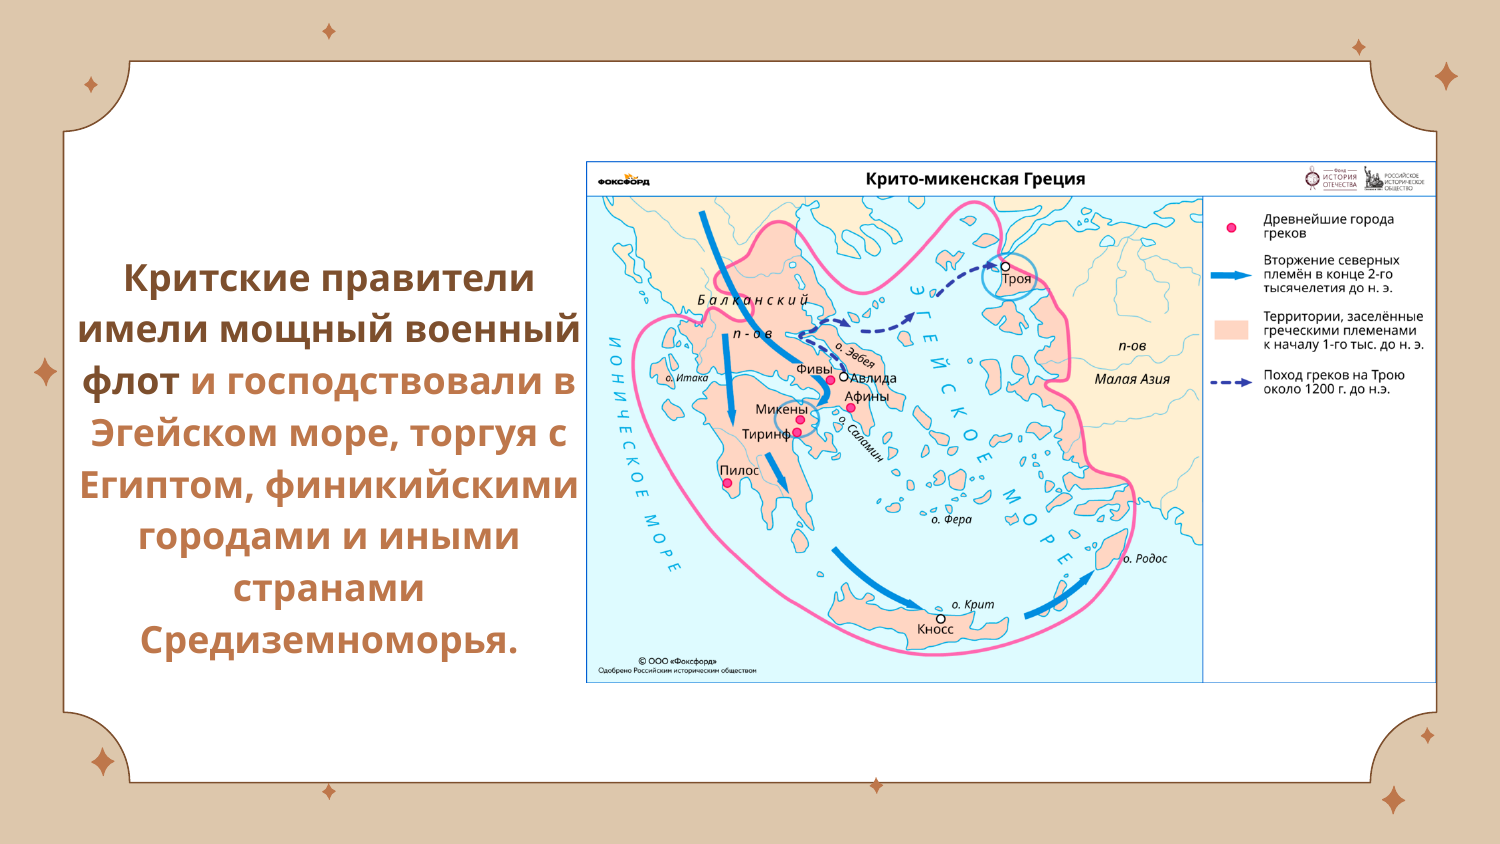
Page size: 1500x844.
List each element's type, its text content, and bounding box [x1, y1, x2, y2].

subtitle Критские правители имели мощный военный флот и господствовали в Эгейском море, торгуя с Египтом, финикийскими городами и иными странами Средиземноморья. [43, 231, 581, 319]
picture [586, 161, 1437, 683]
